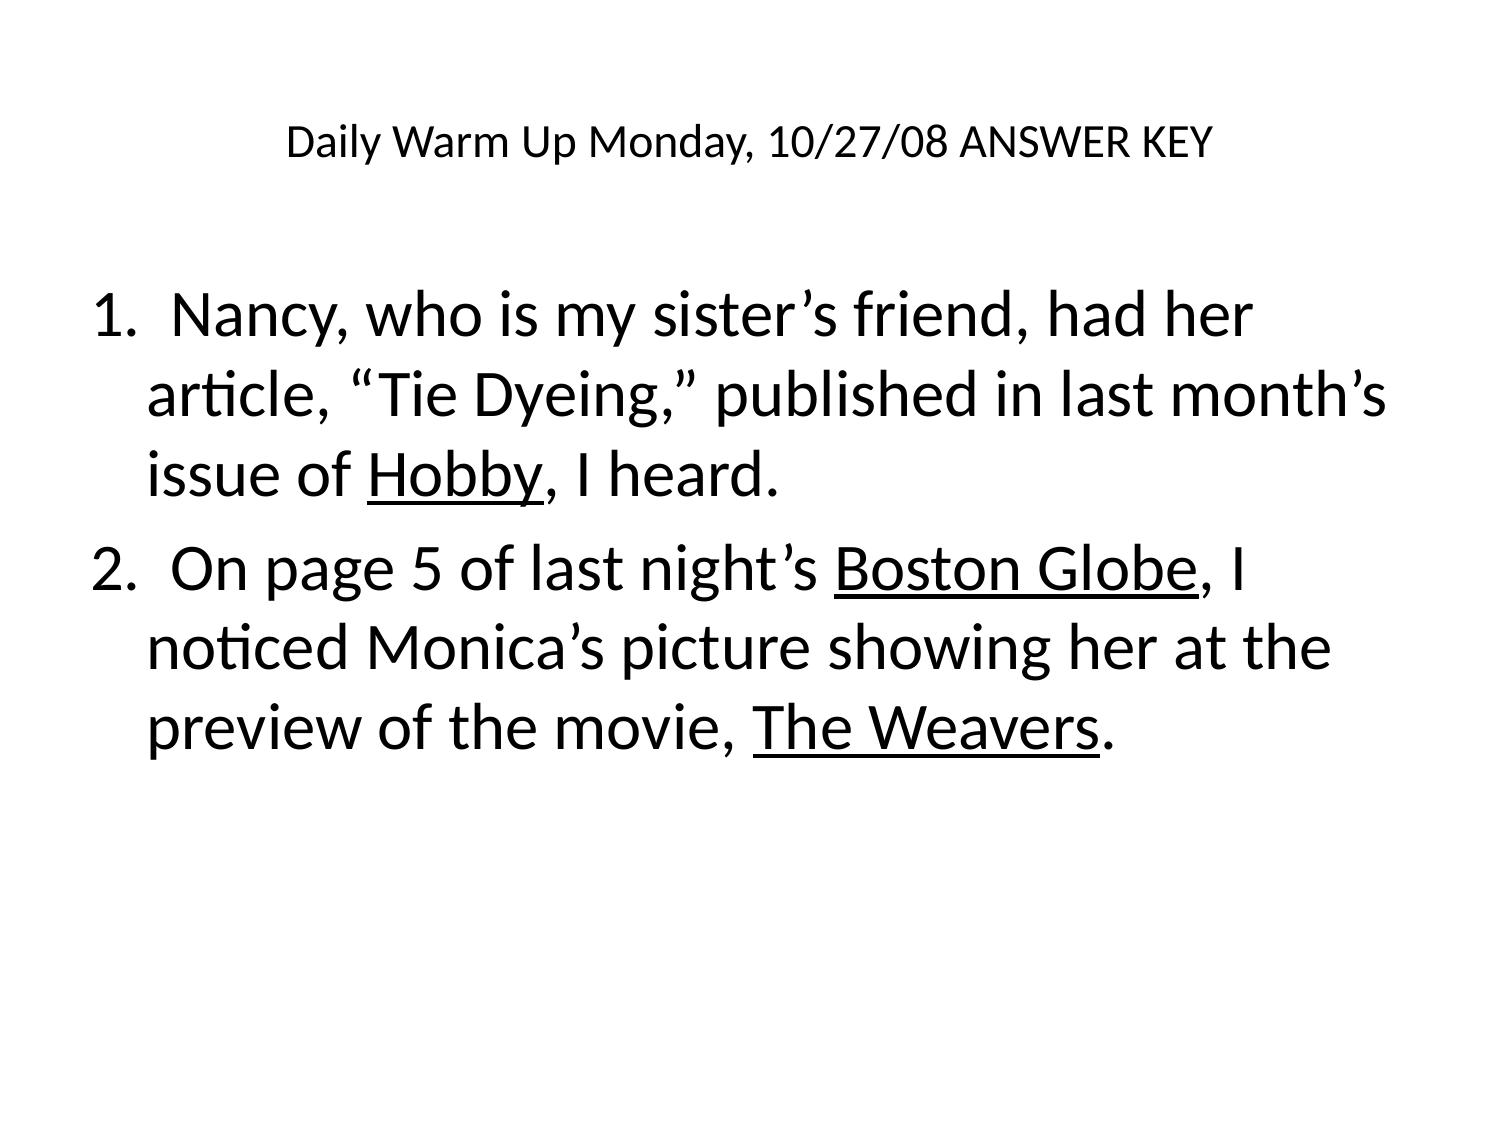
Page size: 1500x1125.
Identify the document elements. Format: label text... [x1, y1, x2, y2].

title Daily Warm Up Monday, 10/27/08 ANSWER KEY [75, 45, 1425, 233]
list 1. Nancy, who is my sister’s friend, had her article, “Tie Dyeing,” published in last month’s issue of Hobby, I heard. 2. On page 5 of last night’s Boston Globe, I noticed Monica’s picture showing her at the preview of the movie, The Weavers. [75, 262, 1425, 1005]
